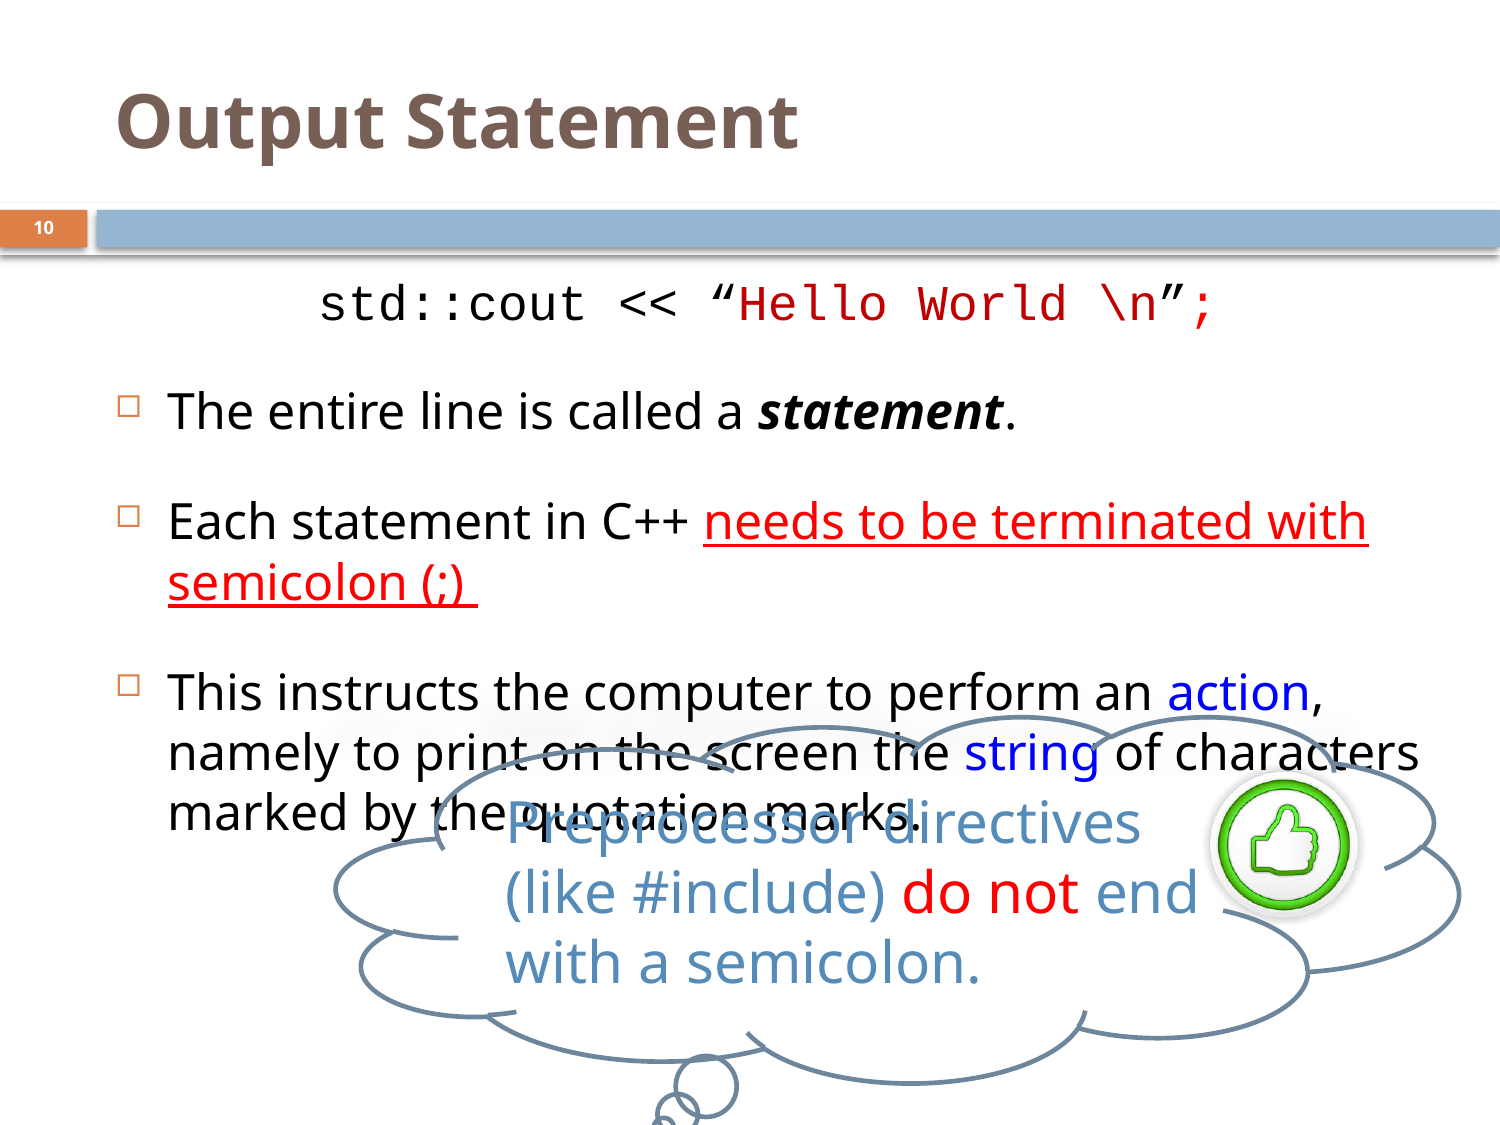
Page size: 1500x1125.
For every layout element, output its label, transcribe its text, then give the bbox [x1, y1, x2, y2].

slide_number 10 [0, 208, 88, 249]
picture [1198, 762, 1366, 925]
list std::cout << “Hello World \n”; The entire line is called a statement. Each statement in C++ needs to be terminated with semicolon (;) This instructs the computer to perform an action, namely to print on the screen the string of characters marked by the quotation marks. [100, 262, 1471, 1006]
title Output Statement [99, 37, 1438, 201]
text_box Preprocessor directives (like #include) do not end with a semicolon. [333, 715, 1461, 1125]
